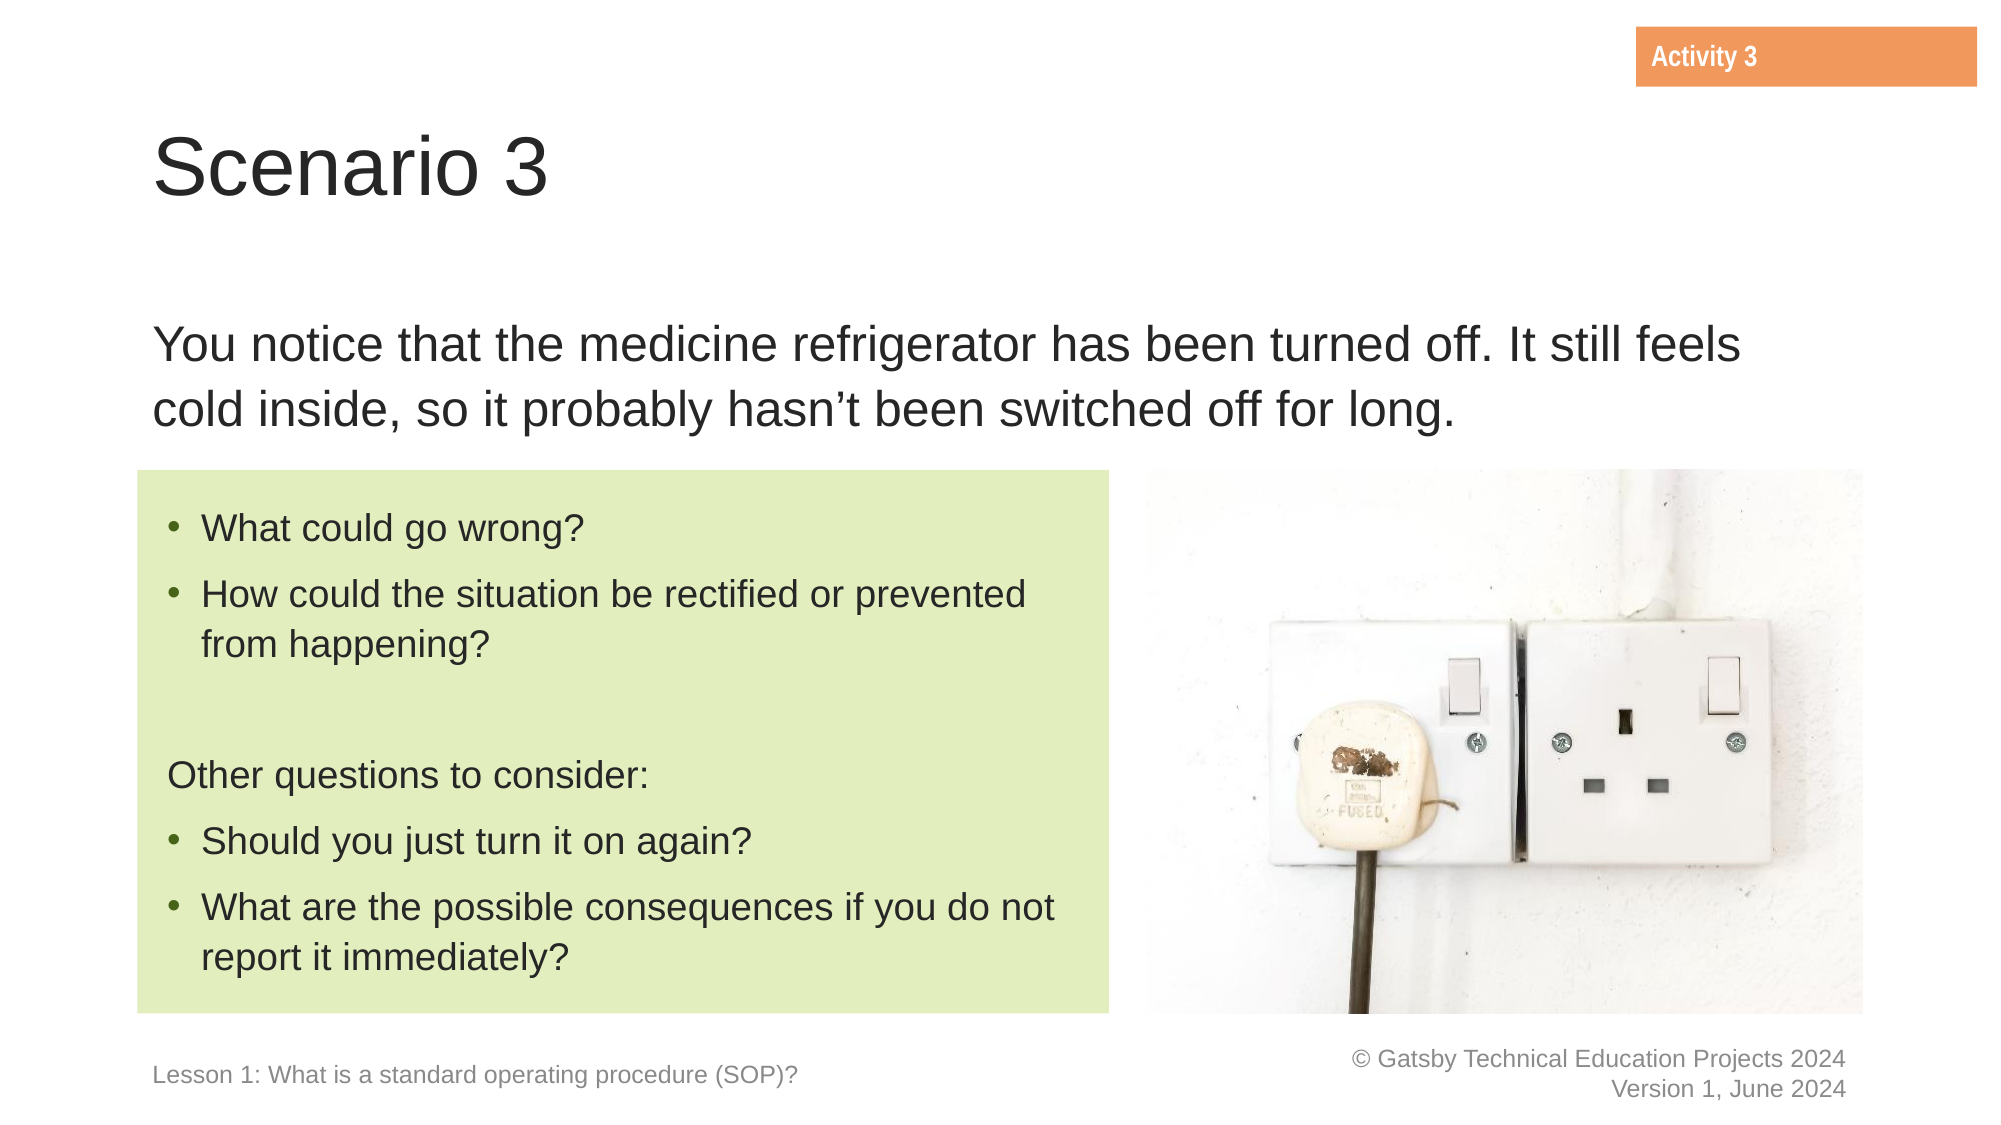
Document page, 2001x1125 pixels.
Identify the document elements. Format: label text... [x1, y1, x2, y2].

title Scenario 3 [137, 59, 1863, 278]
list You notice that the medicine refrigerator has been turned off. It still feels cold inside, so it probably hasn’t been switched off for long. [137, 299, 1863, 448]
list Lesson 1: What is a standard operating procedure (SOP)? [137, 1042, 829, 1103]
picture [1146, 469, 1863, 1014]
list What could go wrong? How could the situation be rectified or prevented from happening? Other questions to consider: Should you just turn it on again? What are the possible consequences if you do not report it immediately? [137, 469, 1109, 1014]
list Activity 3 [1636, 26, 1978, 87]
